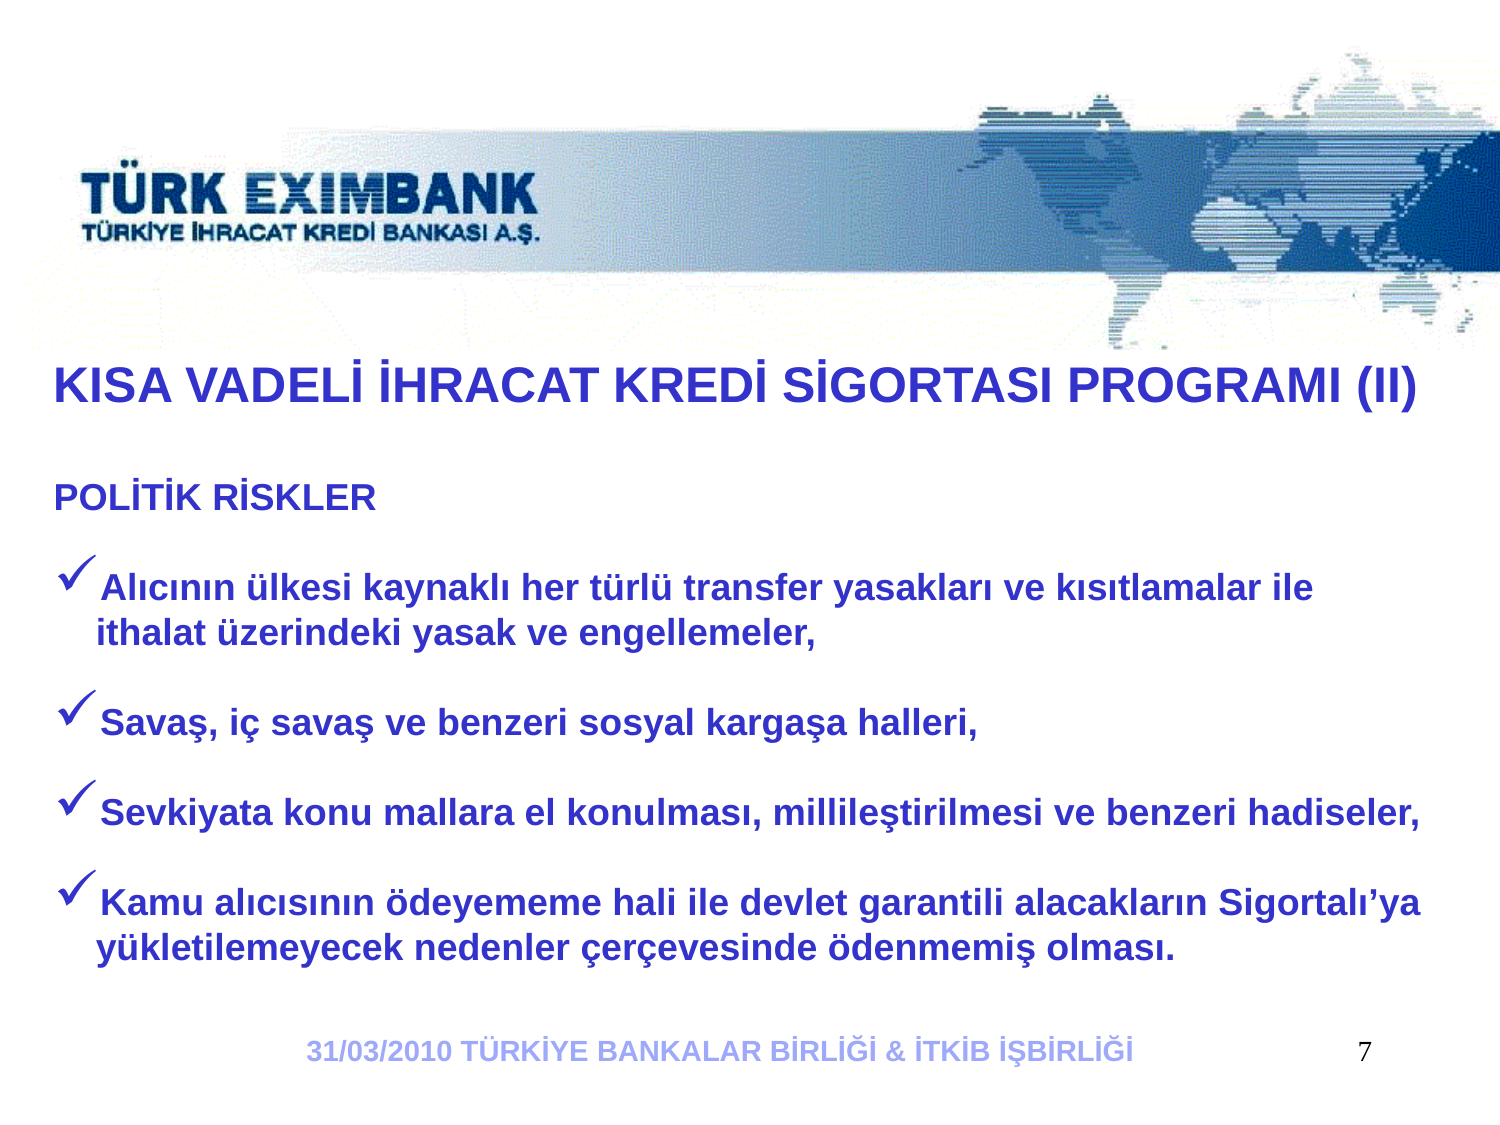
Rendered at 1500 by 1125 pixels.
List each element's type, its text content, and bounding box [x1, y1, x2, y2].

text_box KISA VADELİ İHRACAT KREDİ SİGORTASI PROGRAMI (II) POLİTİK RİSKLER Alıcının ülkesi kaynaklı her türlü transfer yasakları ve kısıtlamalar ile ithalat üzerindeki yasak ve engellemeler, Savaş, iç savaş ve benzeri sosyal kargaşa halleri, Sevkiyata konu mallara el konulması, millileştirilmesi ve benzeri hadiseler, Kamu alıcısının ödeyememe hali ile devlet garantili alacakların Sigortalı’ya yükletilemeyecek nedenler çerçevesinde ödenmemiş olması. [39, 345, 1447, 976]
footer 31/03/2010 TÜRKİYE BANKALAR BİRLİĞİ & İTKİB İŞBİRLİĞİ [187, 1024, 1074, 1101]
slide_number 7 [1074, 1024, 1388, 1101]
